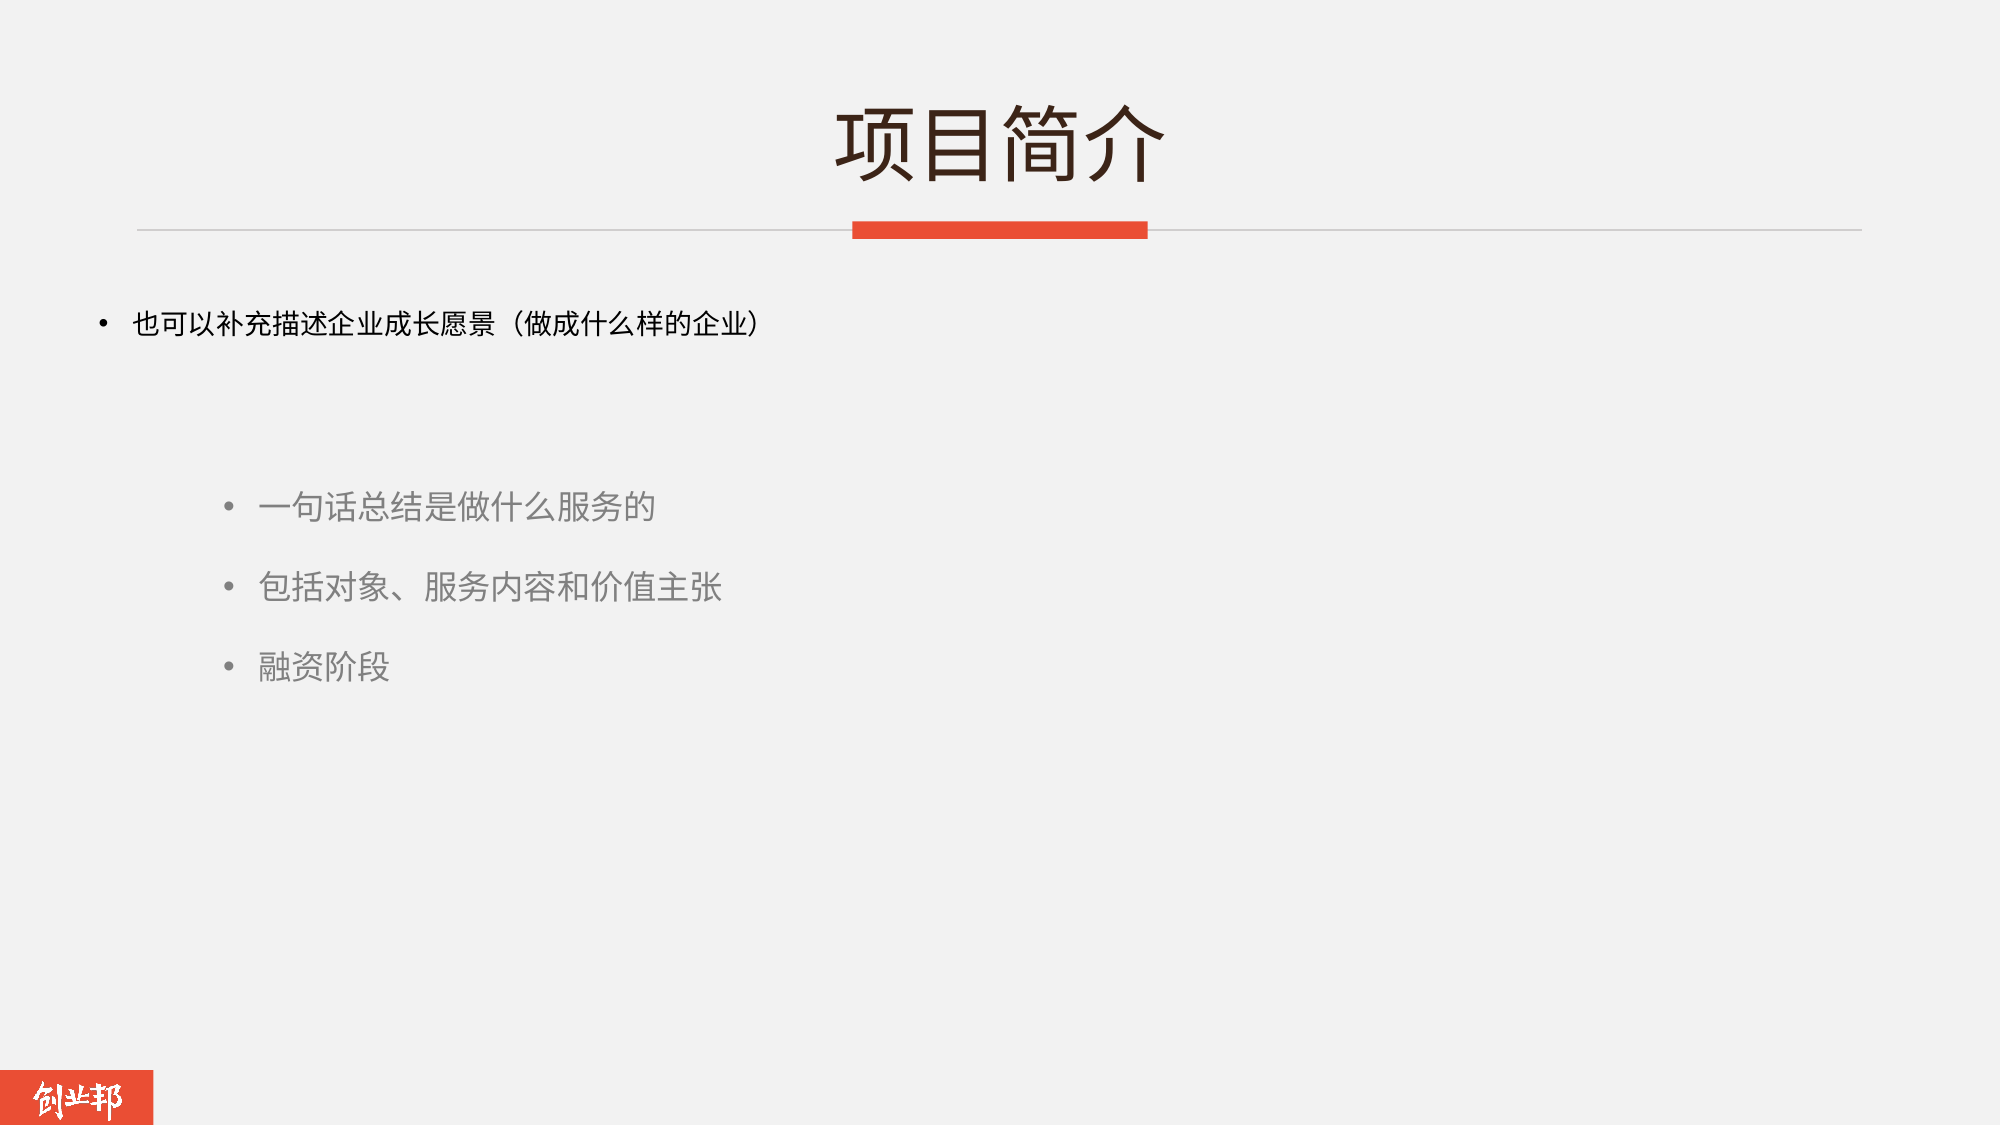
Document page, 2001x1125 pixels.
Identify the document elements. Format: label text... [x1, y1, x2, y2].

title 项目简介 [136, 59, 1863, 238]
text_box 一句话总结是做什么服务的 包括对象、服务内容和价值主张 融资阶段 [217, 440, 889, 692]
picture [27, 1075, 127, 1125]
text_box 也可以补充描述企业成长愿景（做成什么样的企业） [91, 282, 1442, 348]
